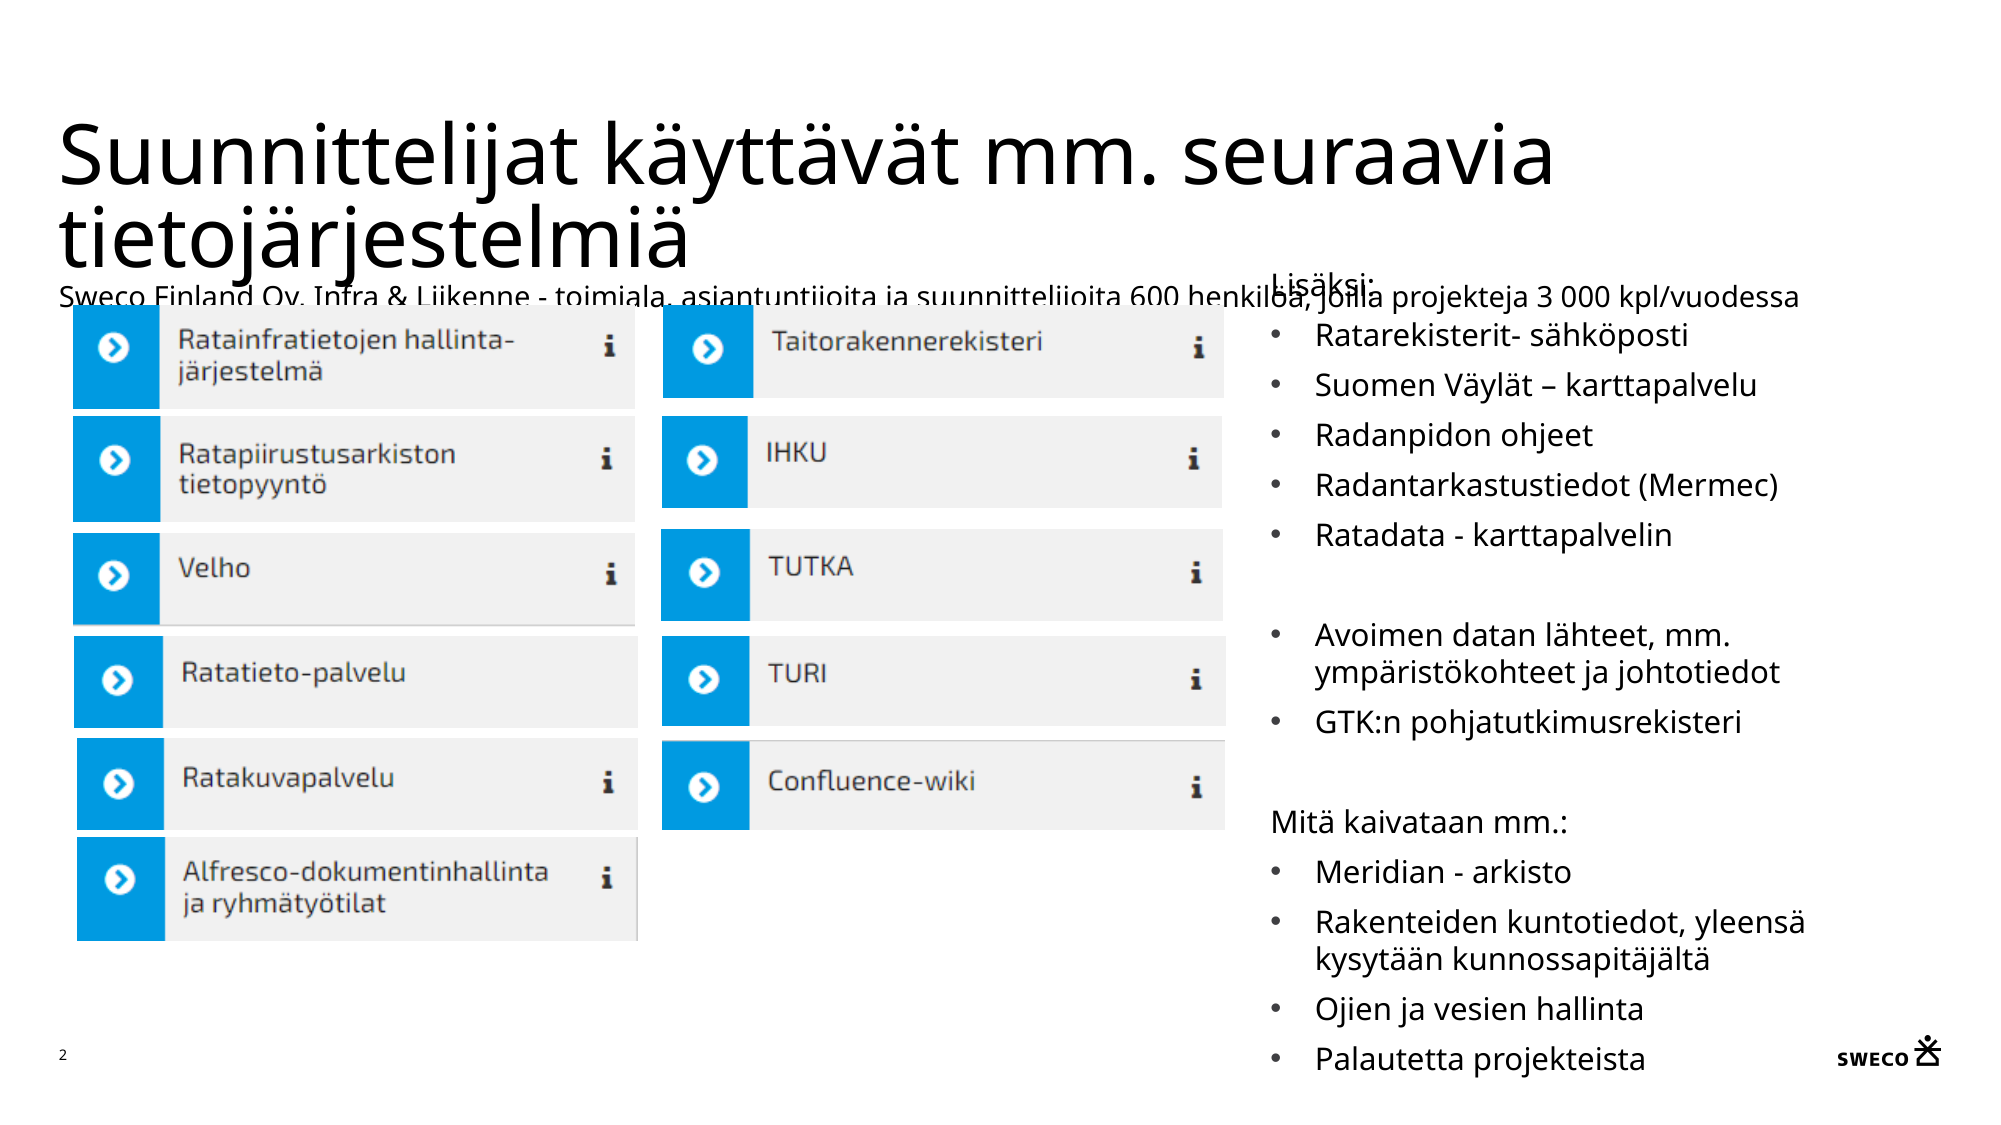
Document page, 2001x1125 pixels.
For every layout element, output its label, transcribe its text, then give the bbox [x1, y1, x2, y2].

picture [750, 636, 1226, 726]
slide_number 2 [58, 1036, 118, 1066]
picture [105, 864, 135, 895]
picture [748, 416, 1222, 508]
picture [689, 772, 719, 803]
picture [73, 533, 635, 628]
picture [750, 529, 1223, 621]
picture [102, 665, 133, 696]
picture [98, 332, 129, 363]
picture [161, 416, 635, 522]
list Lisäksi: Ratarekisterit- sähköposti Suomen Väylät – karttapalvelu Radanpidon ohjeet Radantarkastustiedot (Mermec) Ratadata - karttapalvelin Avoimen datan lähteet, mm. ympäristökohteet ja johtotiedot GTK:n pohjatutkimusrekisteri Mitä kaivataan mm.: Meridian - arkisto Rakenteiden kuntotiedot, yleensä kysytään kunnossapitäjältä Ojien ja vesien hallinta Palautetta projekteista [1270, 265, 1941, 918]
picture [98, 560, 129, 591]
picture [661, 740, 1225, 830]
picture [160, 305, 635, 409]
picture [754, 305, 1224, 399]
picture [689, 557, 720, 588]
title Suunnittelijat käyttävät mm. seuraavia tietojärjestelmiä Sweco Finland Oy, Infra & Liikenne - toimiala, asiantuntijoita ja suunnittelijoita 600 henkilöä, joilla projekteja 3 000 kpl/vuodessa [58, 117, 1941, 263]
picture [689, 665, 719, 694]
picture [165, 837, 638, 941]
picture [163, 636, 638, 728]
picture [100, 445, 130, 475]
picture [693, 334, 723, 364]
picture [104, 768, 134, 799]
picture [164, 738, 638, 830]
picture [1838, 1035, 1941, 1066]
picture [687, 445, 718, 476]
